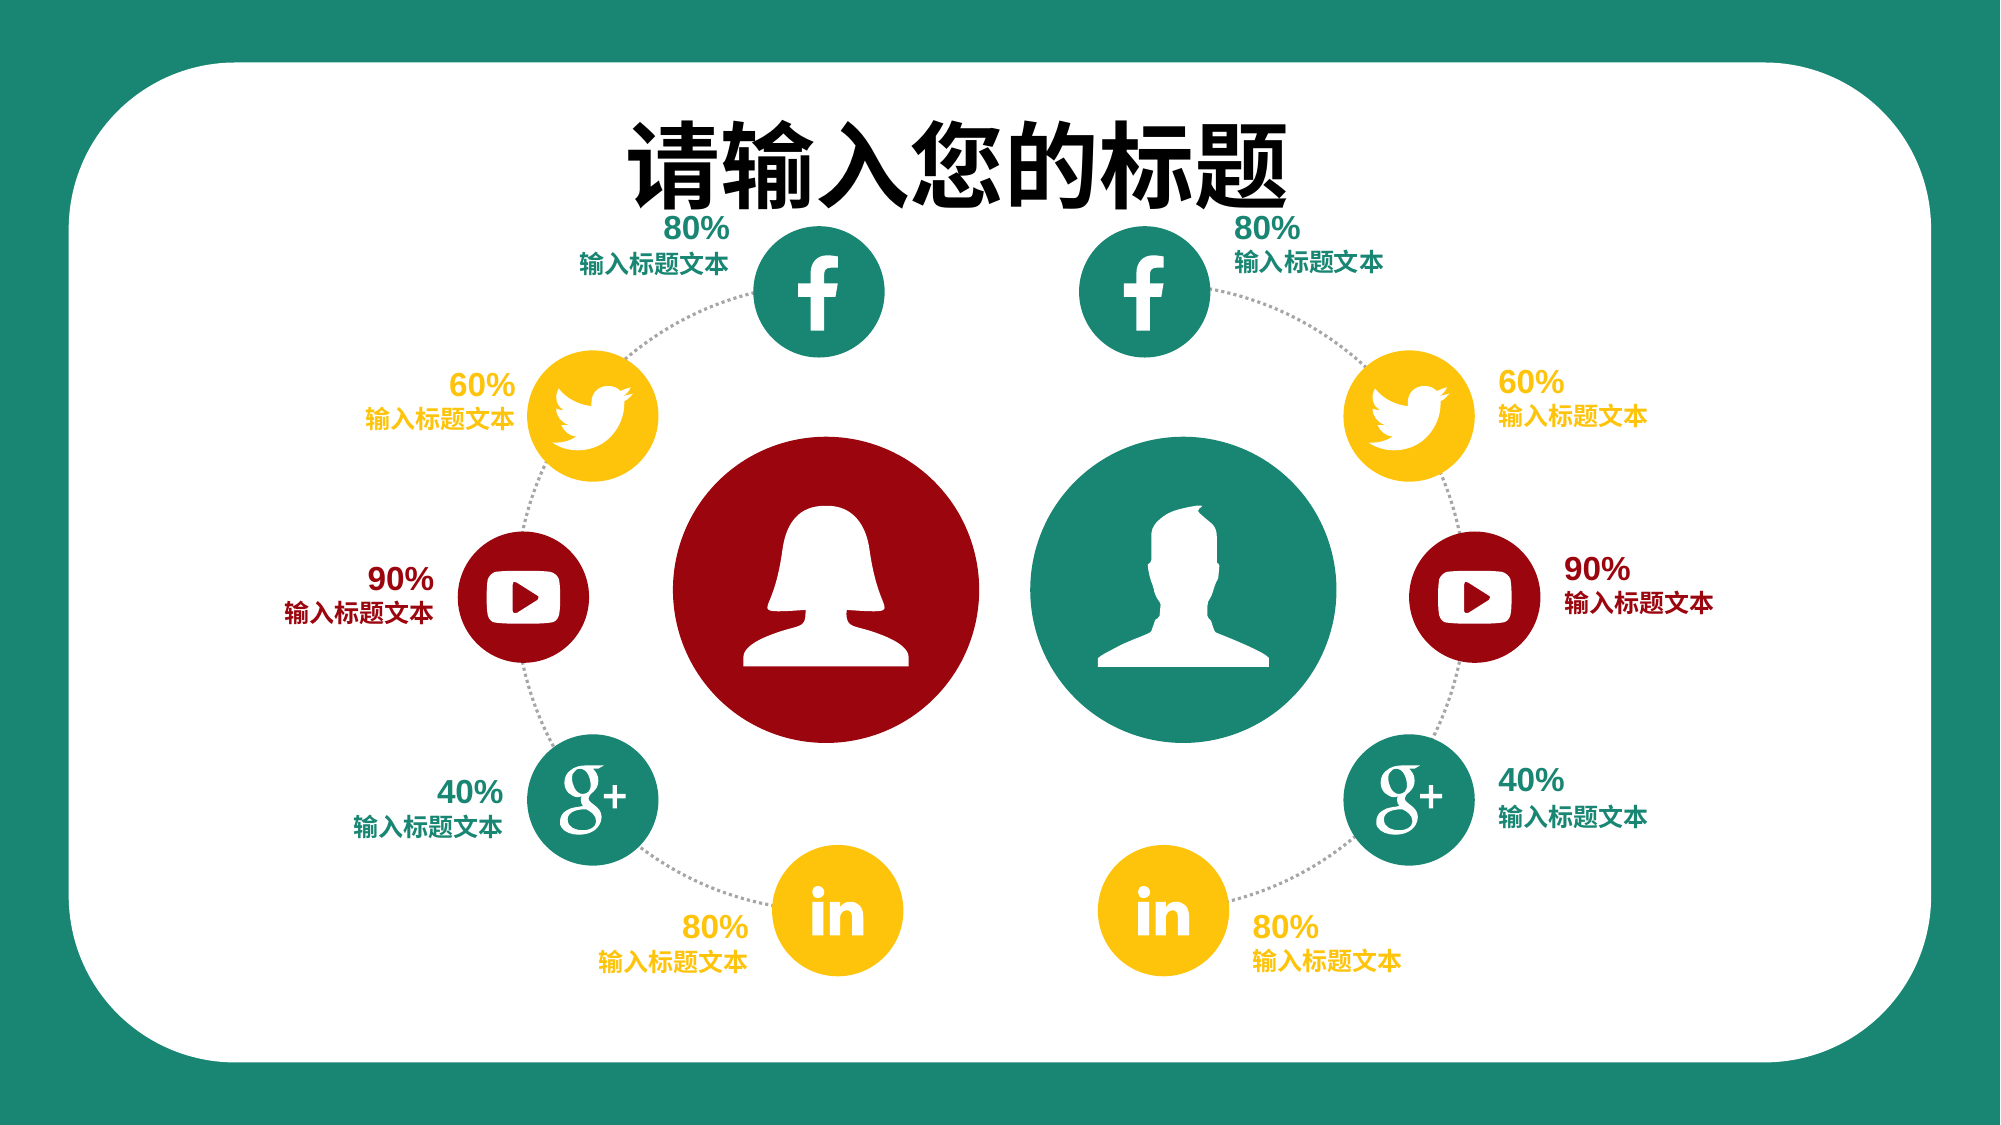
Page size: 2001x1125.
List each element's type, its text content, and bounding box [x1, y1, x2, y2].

text_box [812, 901, 824, 936]
text_box 输入标题文本 [133, 596, 458, 628]
text_box 40% [435, 769, 528, 811]
text_box 输入标题文本 [1474, 801, 1651, 832]
text_box [528, 733, 660, 867]
text_box [1420, 785, 1443, 809]
text_box 输入标题文本 [1474, 399, 1651, 431]
text_box 请输入您的标题 [625, 106, 1309, 221]
text_box 80% [1210, 221, 1302, 246]
text_box [1342, 349, 1475, 483]
text_box 输入标题文本 [1210, 246, 1386, 277]
text_box 80% [680, 904, 773, 946]
text_box [1138, 901, 1150, 936]
text_box [830, 505, 909, 667]
text_box [812, 886, 825, 899]
text_box [522, 292, 832, 904]
text_box 60% [448, 362, 516, 403]
text_box 输入标题文本 [596, 946, 773, 977]
text_box 90% [1540, 547, 1632, 587]
text_box [603, 785, 626, 809]
text_box 60% [1474, 359, 1566, 399]
text_box [1149, 288, 1460, 902]
text_box [1438, 570, 1512, 624]
text_box 输入标题文本 [351, 811, 528, 842]
text_box 输入标题文本 [578, 248, 754, 279]
text_box [1097, 629, 1152, 667]
text_box 80% [662, 221, 754, 247]
text_box [1408, 530, 1540, 664]
text_box [1376, 765, 1421, 835]
text_box [798, 255, 838, 331]
text_box 80% [1229, 904, 1321, 945]
text_box [1342, 733, 1476, 867]
text_box [560, 765, 604, 835]
text_box [1147, 538, 1152, 584]
text_box [1138, 886, 1151, 899]
text_box [458, 530, 591, 664]
text_box [552, 385, 634, 451]
text_box 输入标题文本 [364, 403, 516, 434]
text_box 输入标题文本 [1540, 587, 1716, 618]
text_box [526, 349, 660, 483]
text_box [1029, 439, 1152, 741]
text_box 输入标题文本 [1229, 945, 1405, 976]
text_box [486, 570, 561, 624]
text_box [1096, 843, 1230, 978]
text_box [1155, 901, 1190, 936]
text_box [771, 843, 905, 978]
text_box 40% [1474, 757, 1566, 799]
text_box [1123, 255, 1164, 331]
text_box 90% [133, 556, 458, 596]
text_box [1078, 225, 1212, 359]
text_box [830, 435, 981, 744]
text_box [752, 225, 886, 359]
text_box [829, 901, 864, 936]
text_box [1368, 385, 1450, 451]
